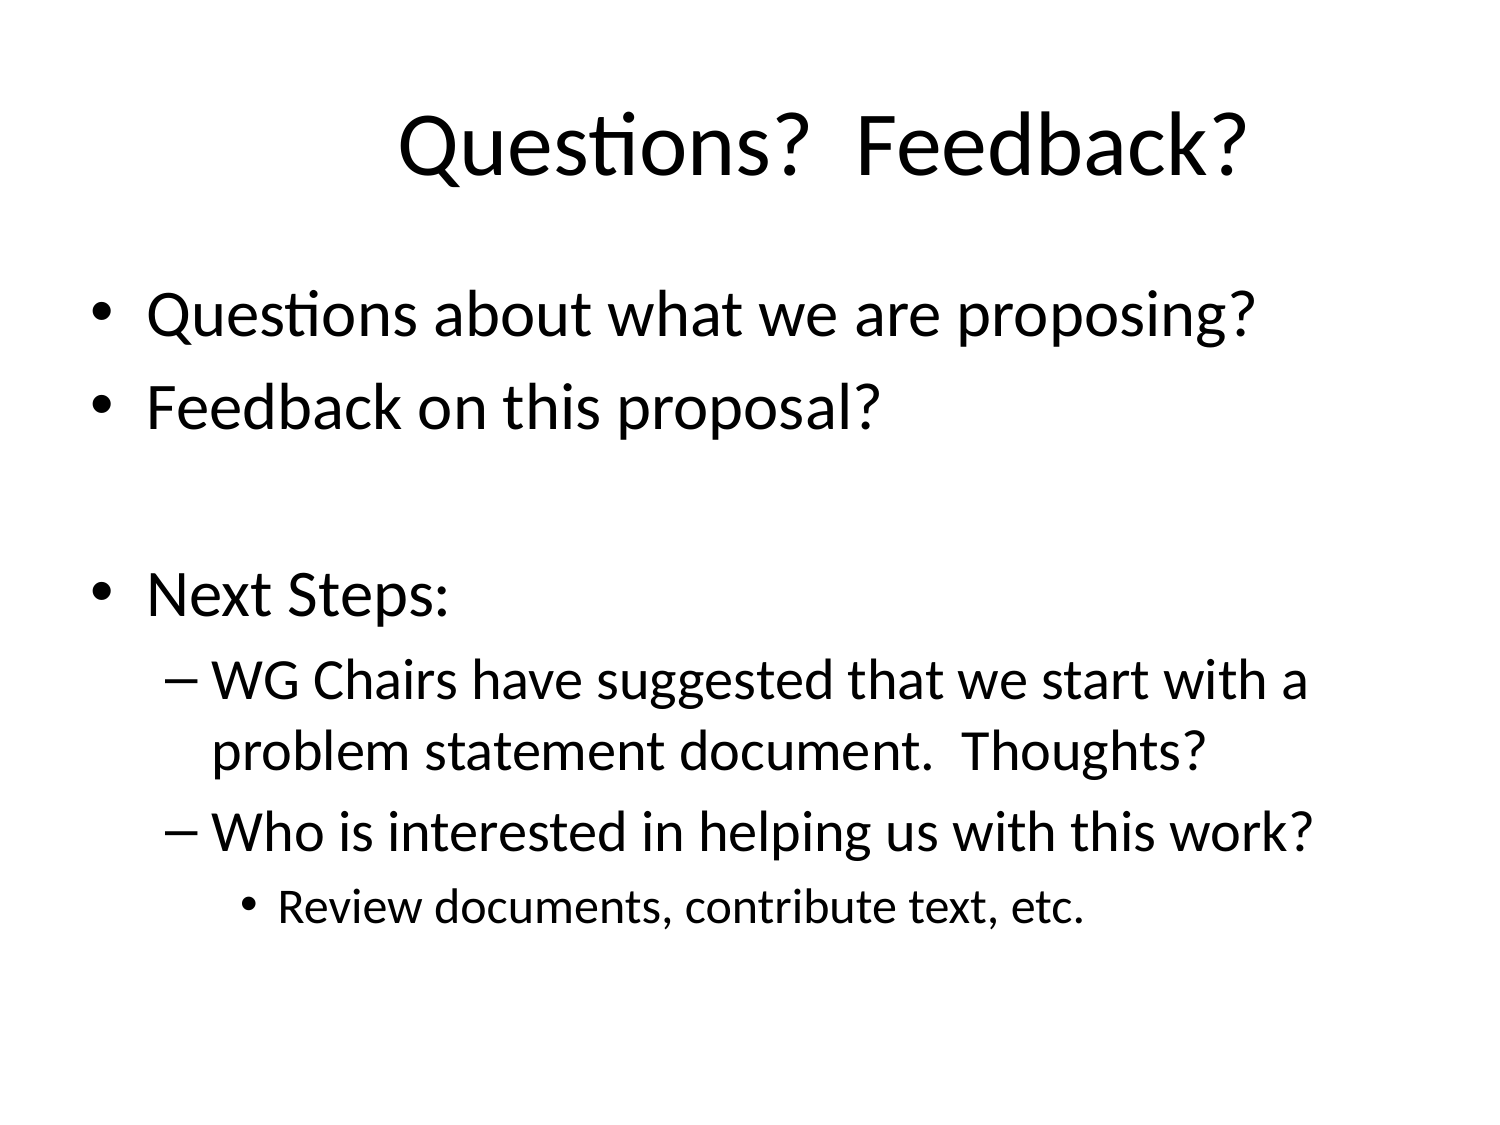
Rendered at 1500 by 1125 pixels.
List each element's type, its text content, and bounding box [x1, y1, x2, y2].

title Questions? Feedback? [75, 45, 1425, 233]
list Questions about what we are proposing? Feedback on this proposal? Next Steps: WG Chairs have suggested that we start with a problem statement document. Thoughts? Who is interested in helping us with this work? Review documents, contribute text, etc. [75, 262, 1425, 1005]
